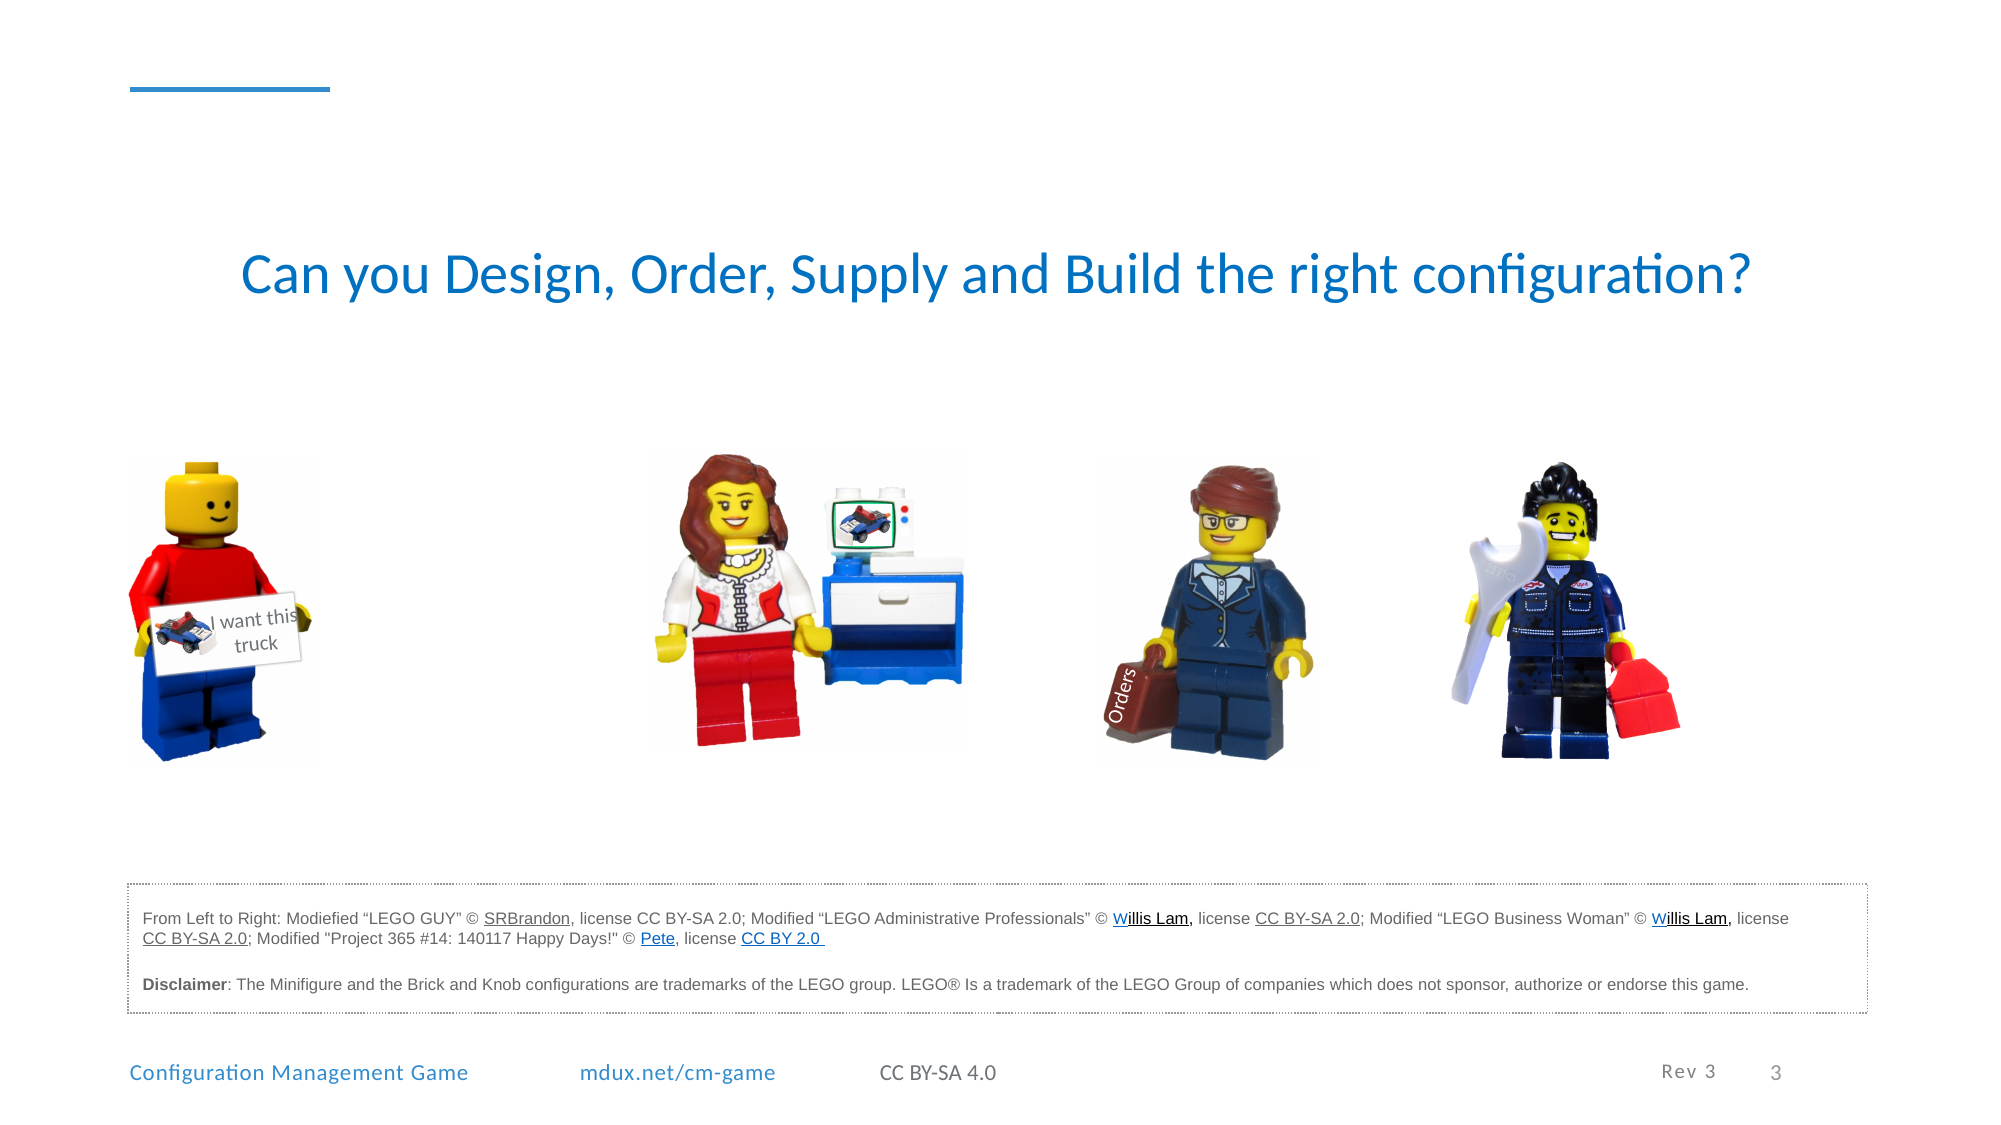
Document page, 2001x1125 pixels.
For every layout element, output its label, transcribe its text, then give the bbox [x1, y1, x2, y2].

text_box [127, 460, 317, 765]
text_box Can you Design, Order, Supply and Build the right configuration? [127, 235, 1868, 318]
picture [1446, 460, 1682, 765]
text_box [653, 448, 968, 752]
text_box Rev 3 [1272, 1057, 1716, 1084]
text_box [1096, 460, 1318, 765]
text_box From Left to Right: Modiefied “LEGO GUY” © SRBrandon, license CC BY-SA 2.0; Modified “LEGO Administrative Professionals” © Willis Lam, license CC BY-SA 2.0; Modified “LEGO Business Woman” © Willis Lam, license CC BY-SA 2.0; Modified "Project 365 #14: 140117 Happy Days!" © Pete, license CC BY 2.0 Disclaimer: The Minifigure and the Brick and Knob configurations are trademarks of the LEGO group. LEGO® Is a trademark of the LEGO Group of companies which does not sponsor, authorize or endorse this game. [127, 884, 1868, 1014]
